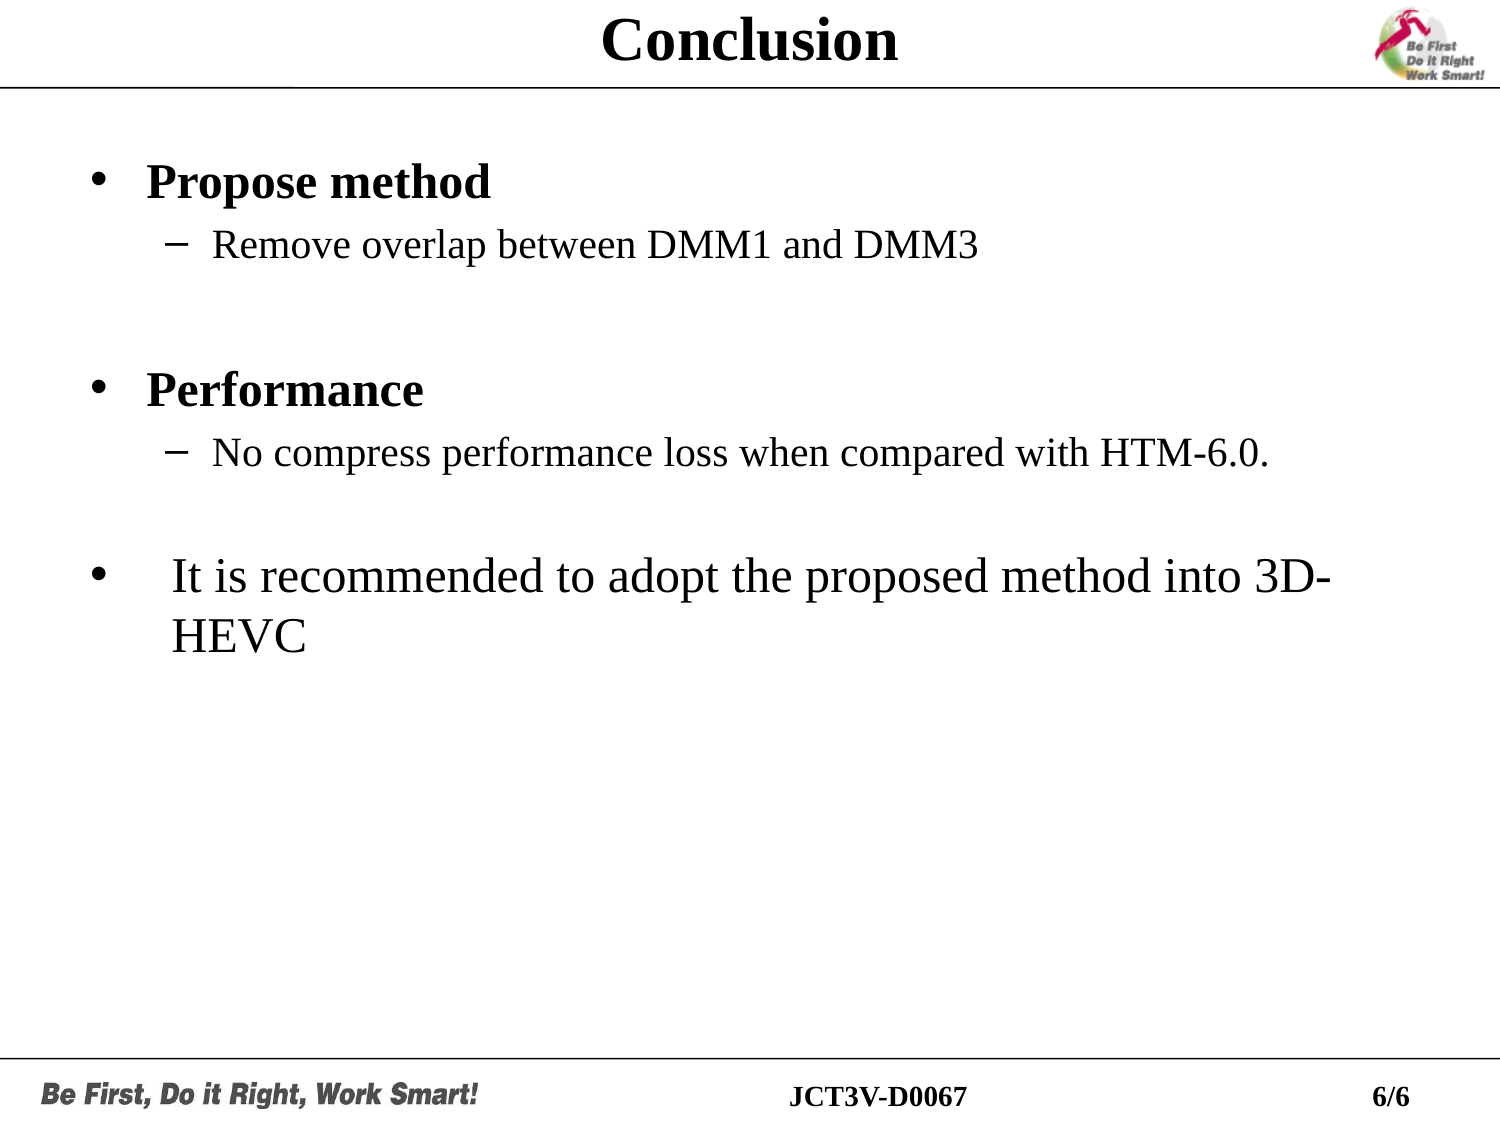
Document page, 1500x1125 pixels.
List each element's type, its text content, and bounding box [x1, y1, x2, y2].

text_box JCT3V-D0067 [632, 1065, 983, 1125]
slide_number 6/6 [1074, 1065, 1425, 1125]
title Conclusion [74, 0, 1426, 130]
picture [41, 1082, 478, 1109]
list Propose method Remove overlap between DMM1 and DMM3 Performance No compress performance loss when compared with HTM-6.0. It is recommended to adopt the proposed method into 3D-HEVC [74, 140, 1426, 1032]
picture [1426, 5, 1489, 83]
